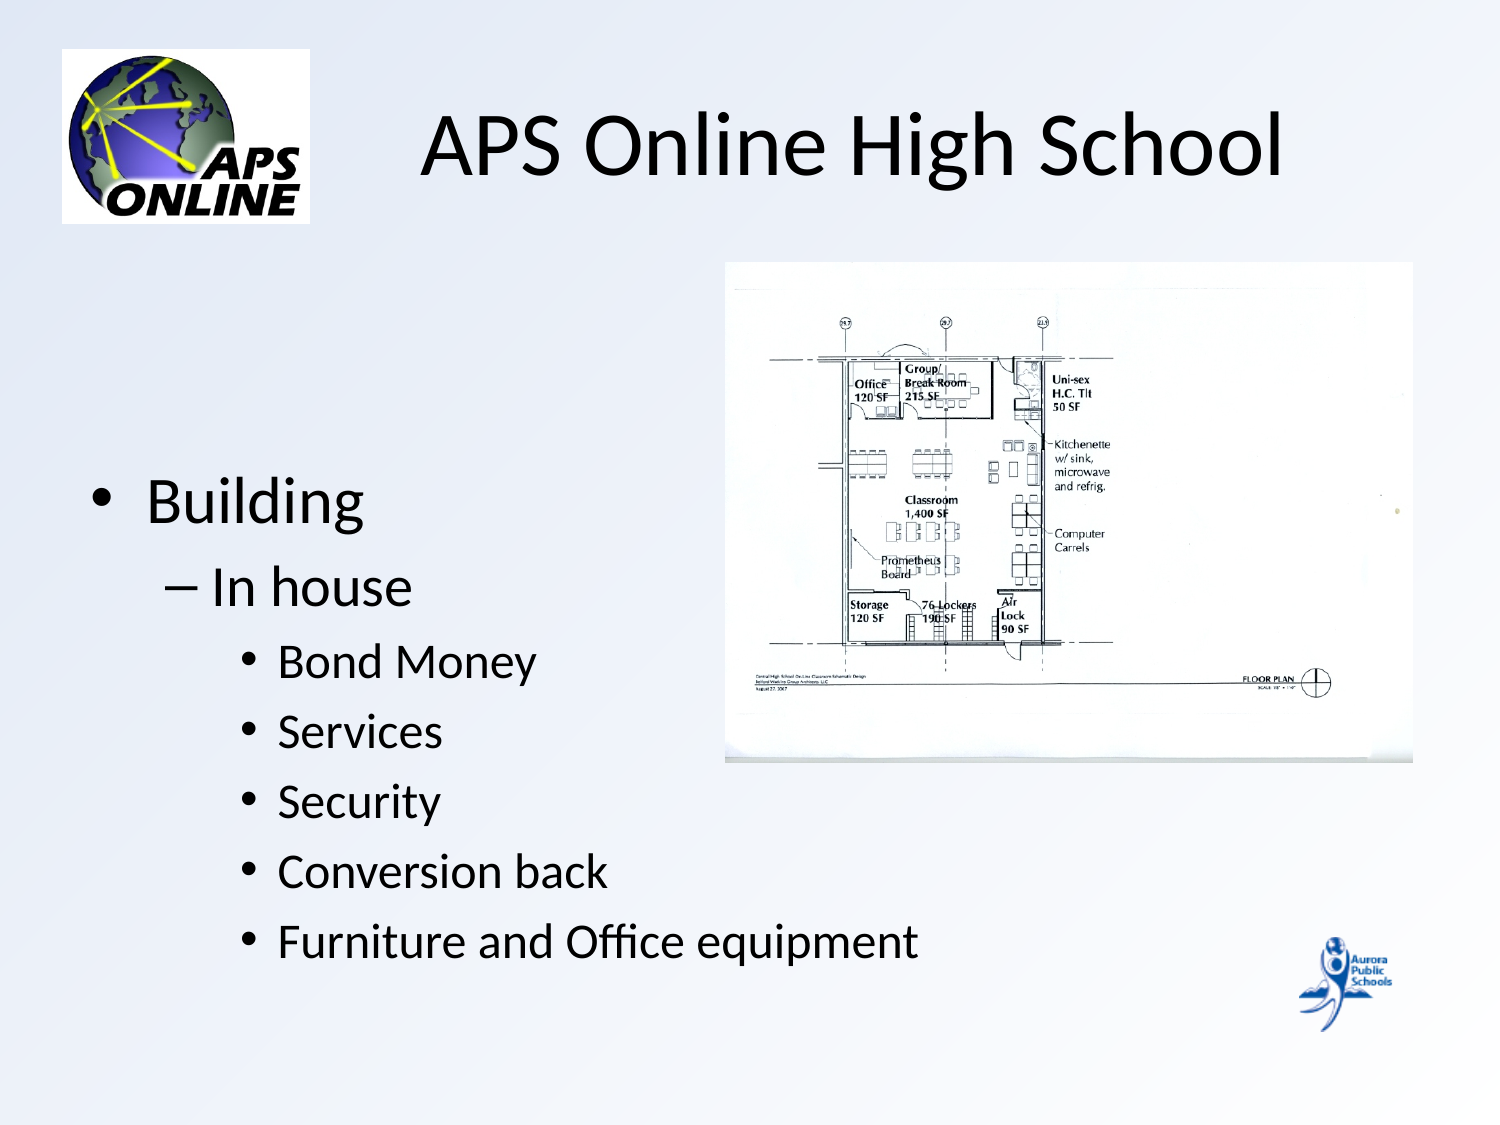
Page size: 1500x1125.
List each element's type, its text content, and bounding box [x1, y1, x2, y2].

picture [62, 49, 310, 225]
picture [724, 262, 1414, 763]
title APS Online High School [75, 45, 1425, 233]
picture [1299, 937, 1394, 1032]
list Building In house Bond Money Services Security Conversion back Furniture and Office equipment [75, 262, 1425, 1005]
